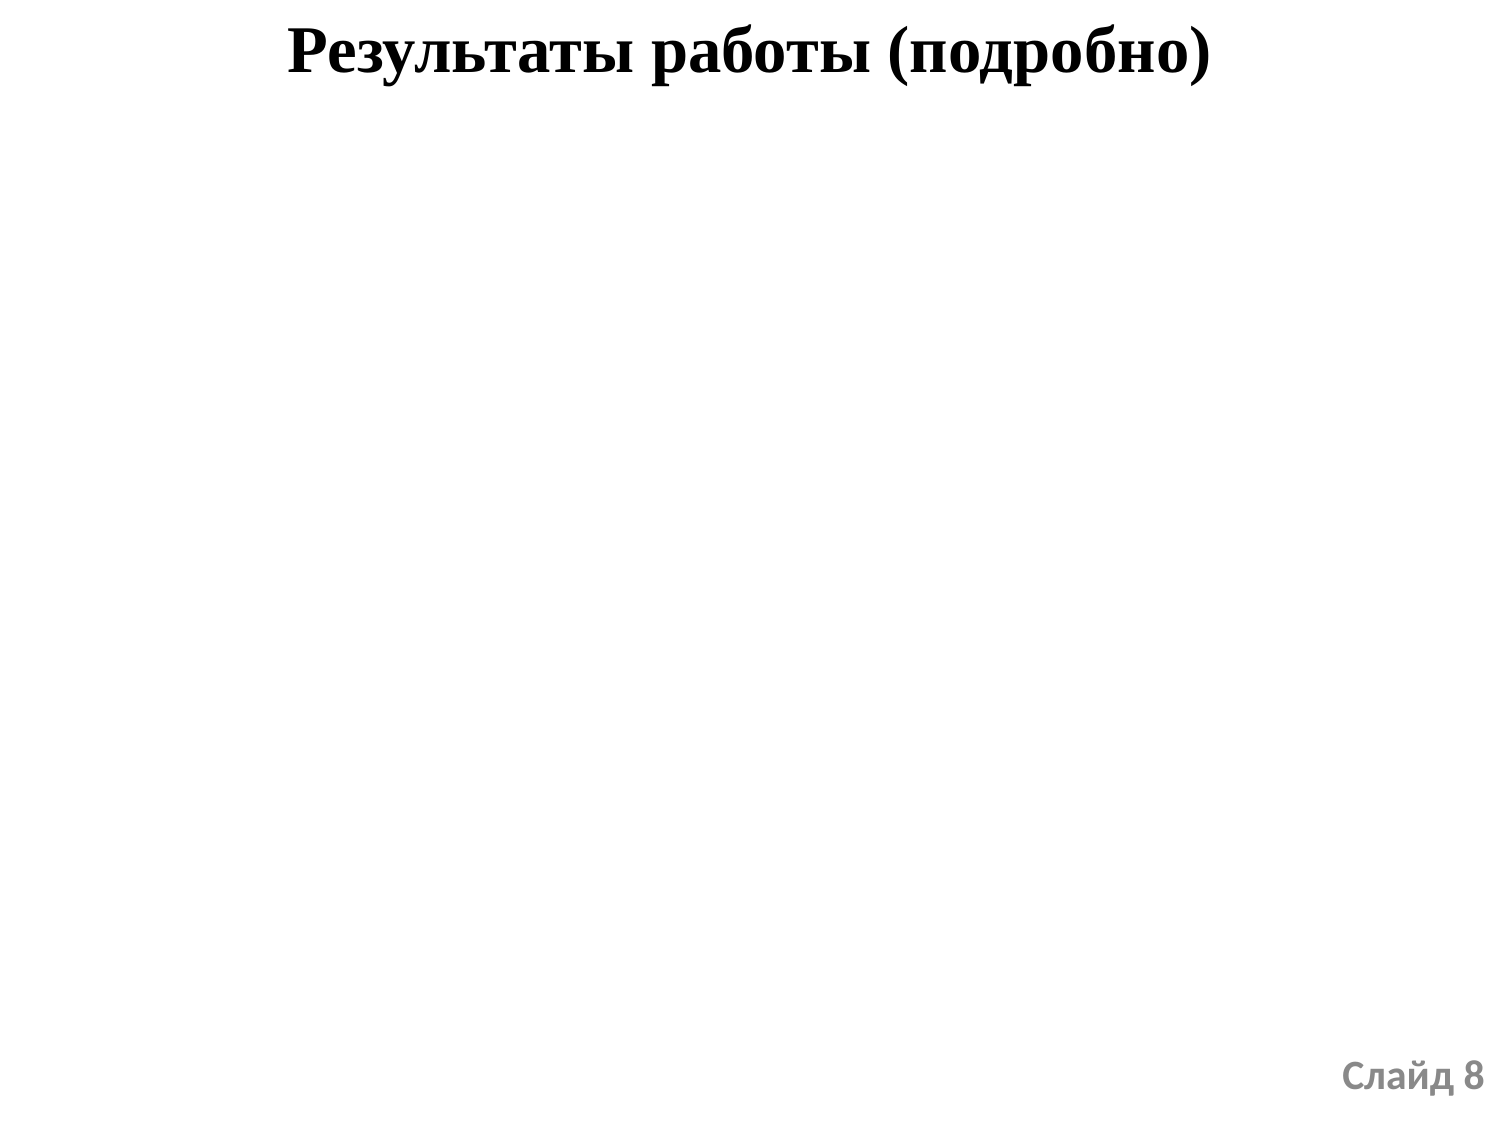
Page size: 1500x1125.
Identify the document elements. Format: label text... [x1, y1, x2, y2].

text_box Результаты работы (подробно) [0, 1, 1500, 91]
slide_number Слайд 8 [1074, 1042, 1500, 1103]
